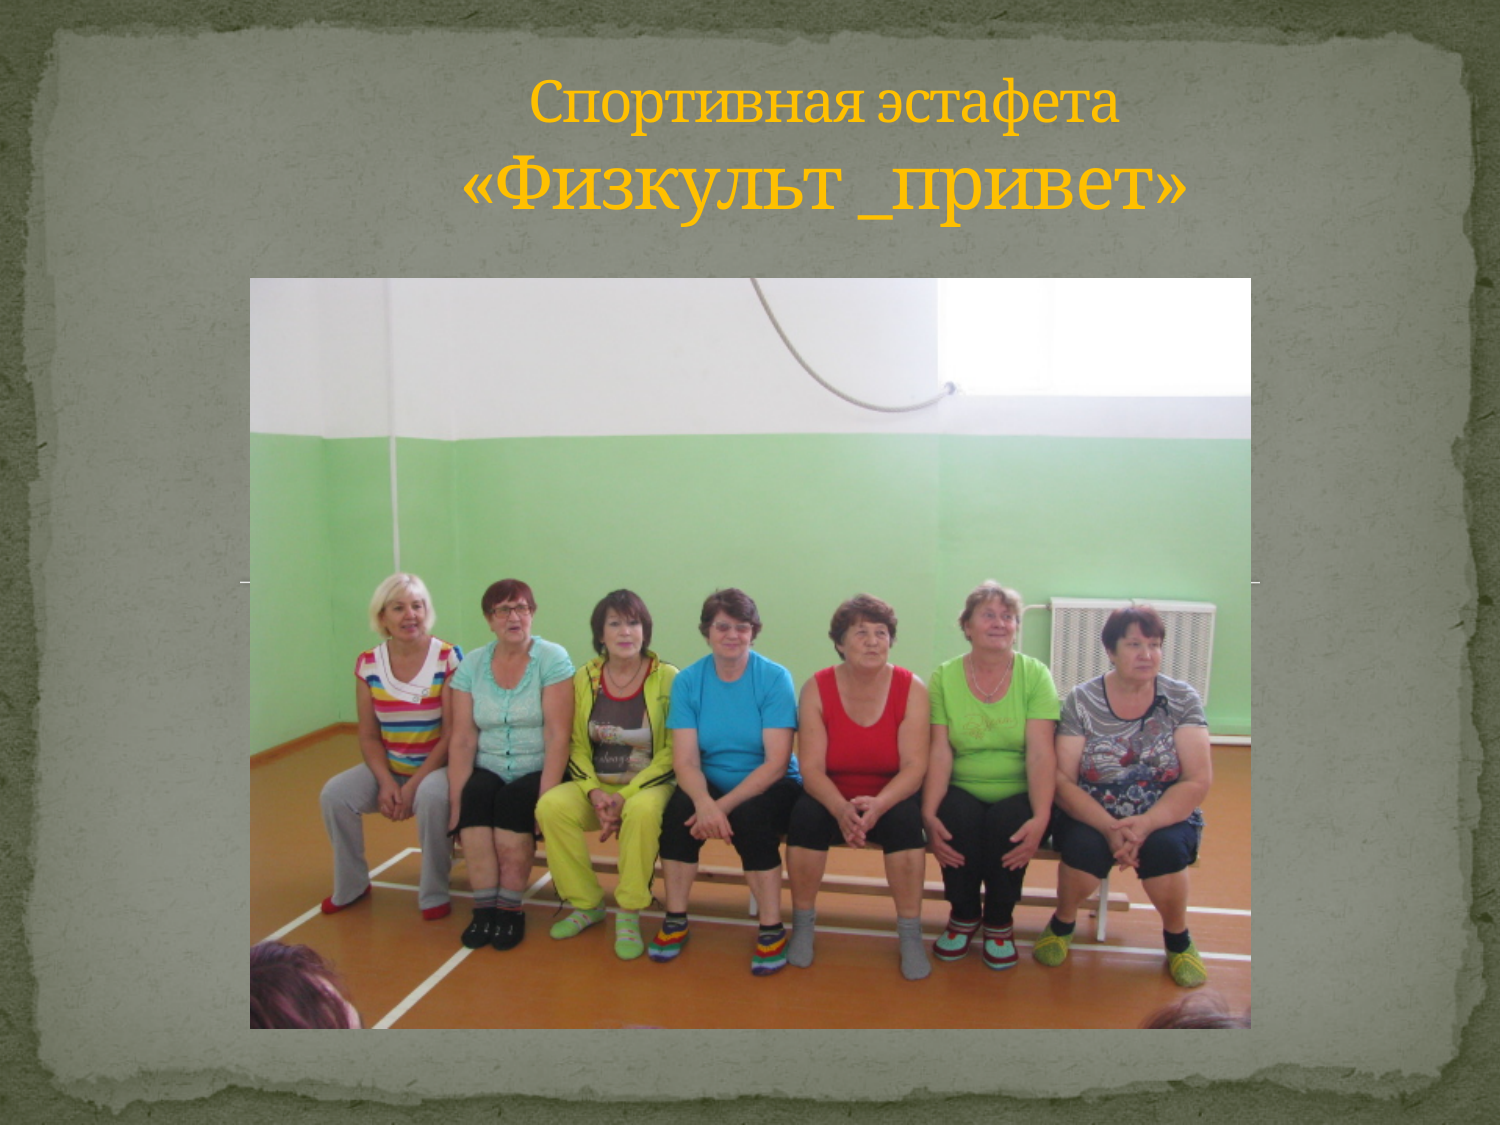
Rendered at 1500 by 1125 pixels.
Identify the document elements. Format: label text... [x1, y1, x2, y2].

title Спортивная эстафета «Физкульт _привет» [250, 30, 1400, 232]
picture [250, 278, 1251, 1029]
